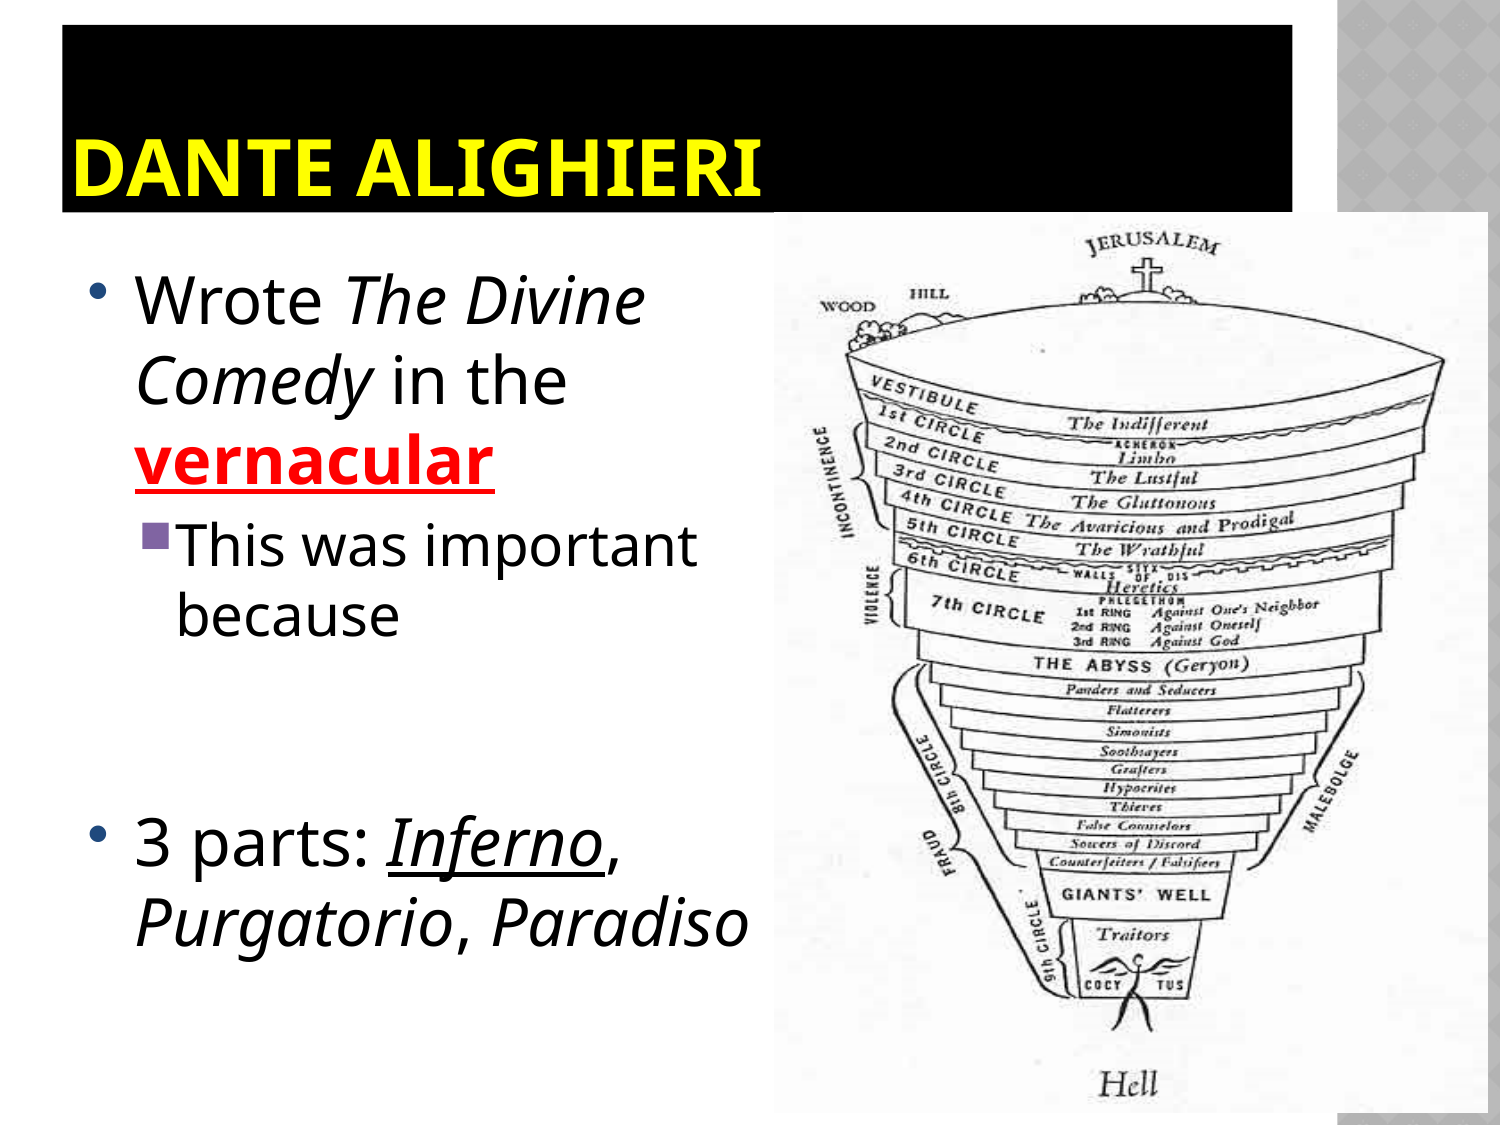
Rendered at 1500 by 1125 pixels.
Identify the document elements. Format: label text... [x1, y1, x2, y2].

picture [774, 211, 1488, 1113]
list Wrote The Divine Comedy in the vernacular This was important because 3 parts: Inferno, Purgatorio, Paradiso [75, 249, 768, 1015]
title Dante Alighieri [62, 24, 1293, 213]
